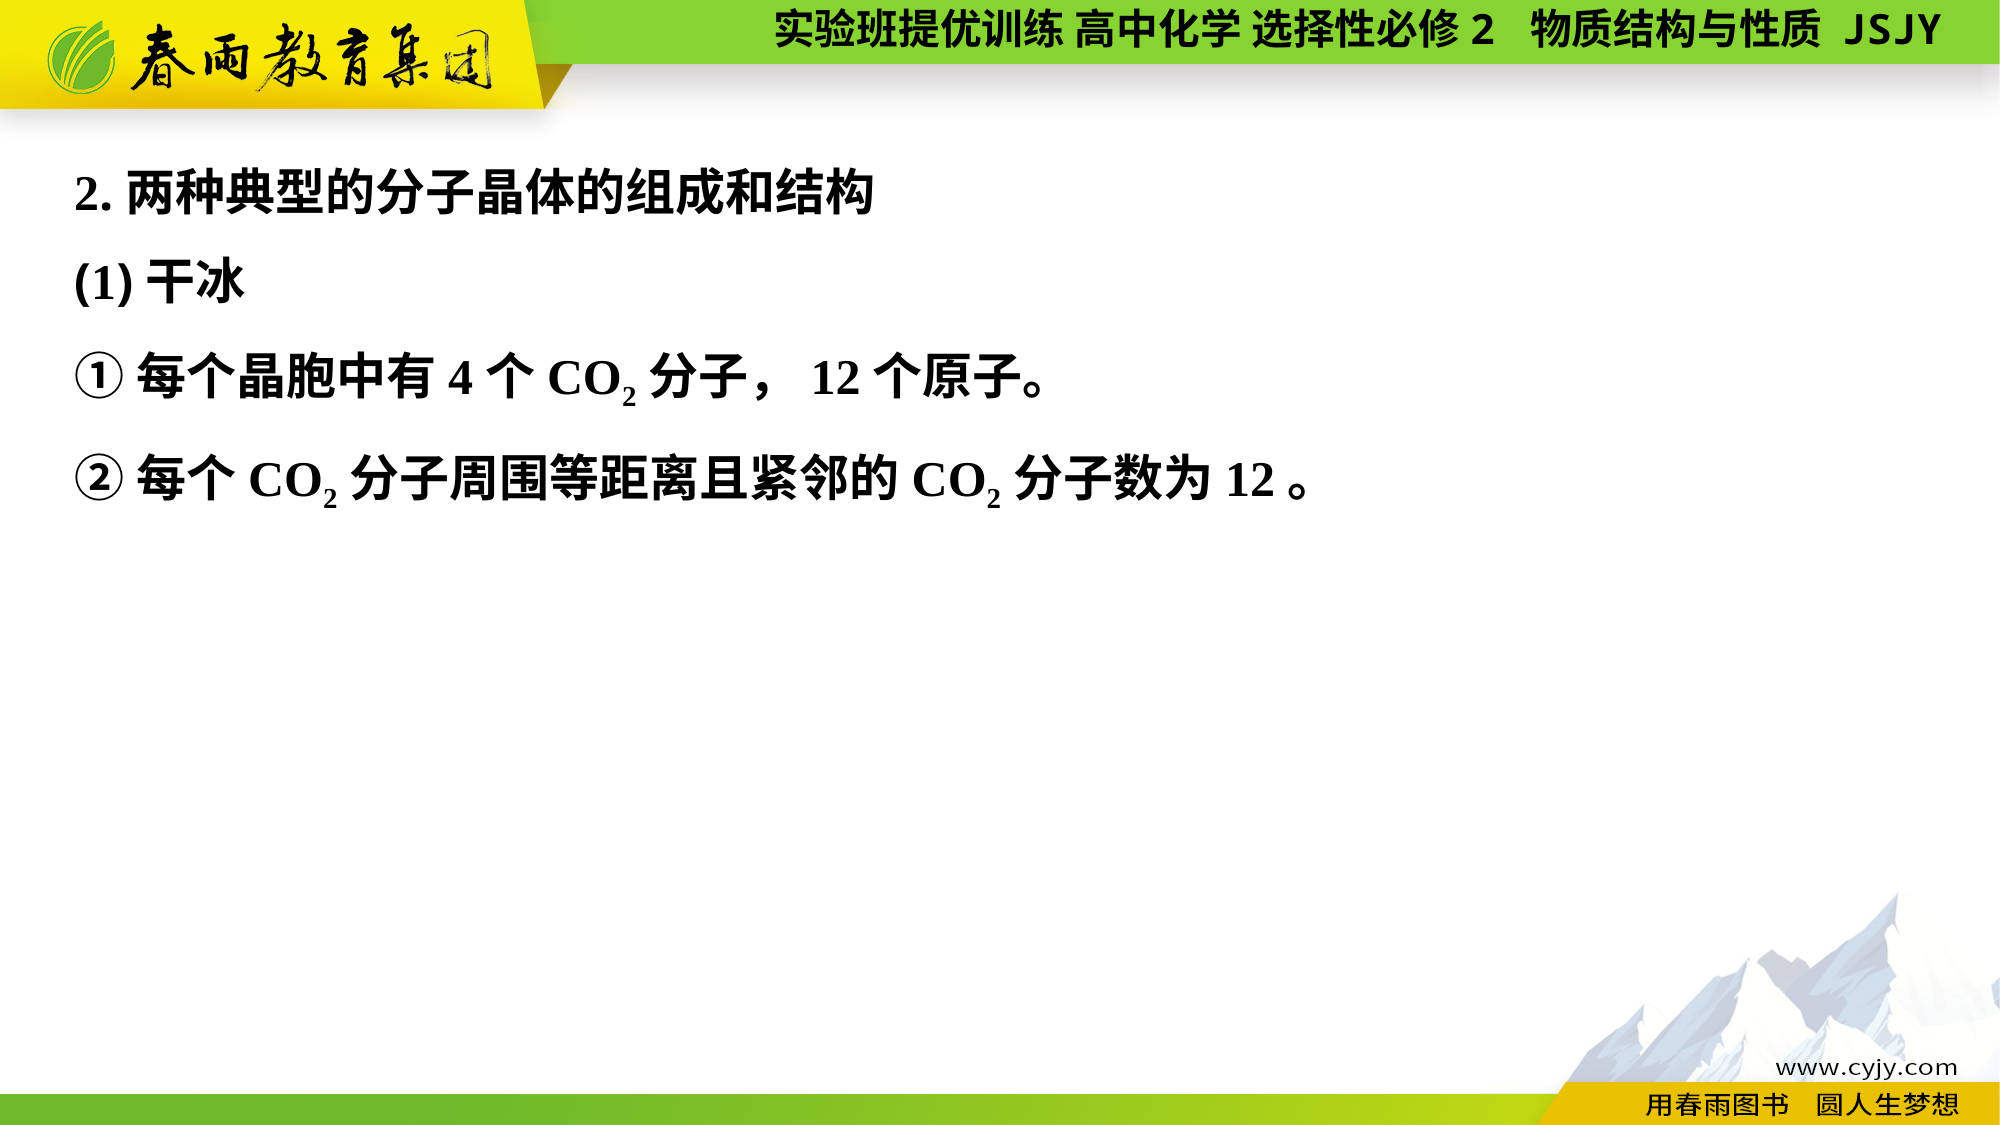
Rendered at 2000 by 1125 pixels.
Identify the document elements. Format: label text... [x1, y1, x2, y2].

list 2.两种典型的分子晶体的组成和结构 (1)干冰 ①每个晶胞中有4个CO2分子，12个原子。 ②每个CO2分子周围等距离且紧邻的CO2分子数为12。 [59, 122, 1944, 502]
picture [0, 0, 2000, 1125]
